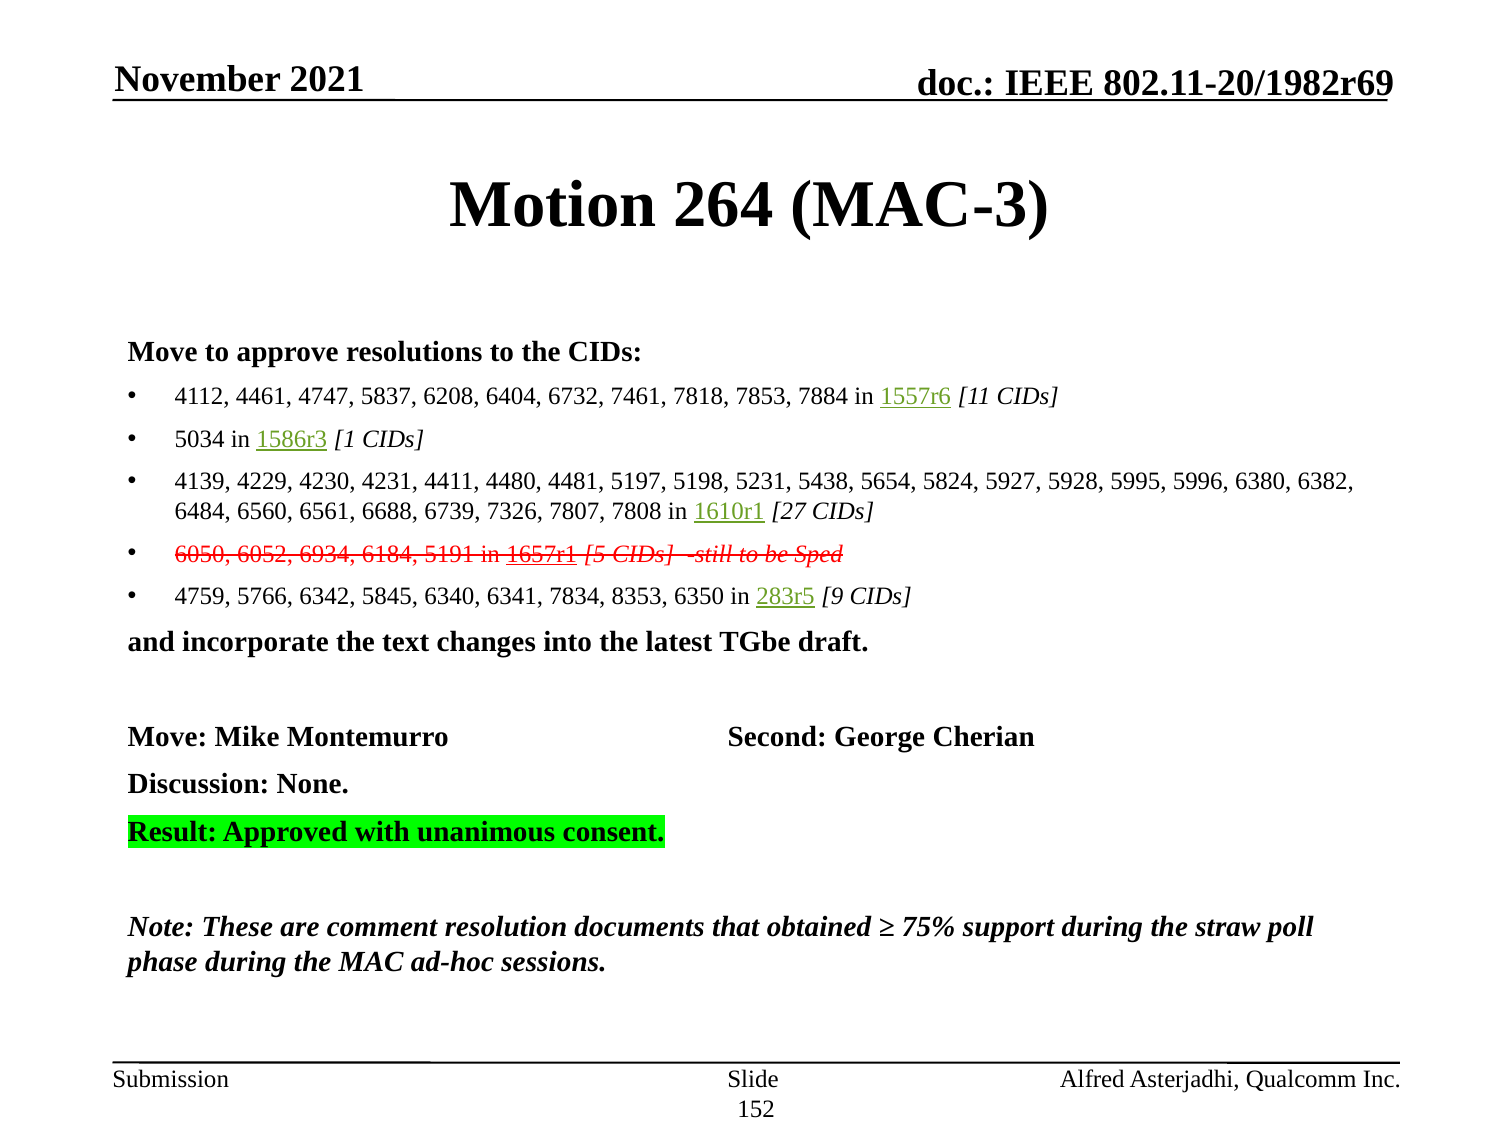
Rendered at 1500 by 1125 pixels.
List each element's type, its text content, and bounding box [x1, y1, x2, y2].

slide_number Slide 152 [712, 1061, 800, 1123]
list Move to approve resolutions to the CIDs: 4112, 4461, 4747, 5837, 6208, 6404, 6732, 7461, 7818, 7853, 7884 in 1557r6 [11 CIDs] 5034 in 1586r3 [1 CIDs] 4139, 4229, 4230, 4231, 4411, 4480, 4481, 5197, 5198, 5231, 5438, 5654, 5824, 5927, 5928, 5995, 5996, 6380, 6382, 6484, 6560, 6561, 6688, 6739, 7326, 7807, 7808 in 1610r1 [27 CIDs] 6050, 6052, 6934, 6184, 5191 in 1657r1 [5 CIDs] -still to be Sped 4759, 5766, 6342, 5845, 6340, 6341, 7834, 8353, 6350 in 283r5 [9 CIDs] and incorporate the text changes into the latest TGbe draft. Move: Mike Montemurro Second: George Cherian Discussion: None. Result: Approved with unanimous consent. Note: These are comment resolution documents that obtained ≥ 75% support during the straw poll phase during the MAC ad-hoc sessions. [112, 324, 1388, 1063]
footer Alfred Asterjadhi, Qualcomm Inc. [878, 1061, 1402, 1093]
title Motion 264 (MAC-3) [112, 112, 1388, 288]
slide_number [114, 54, 423, 100]
